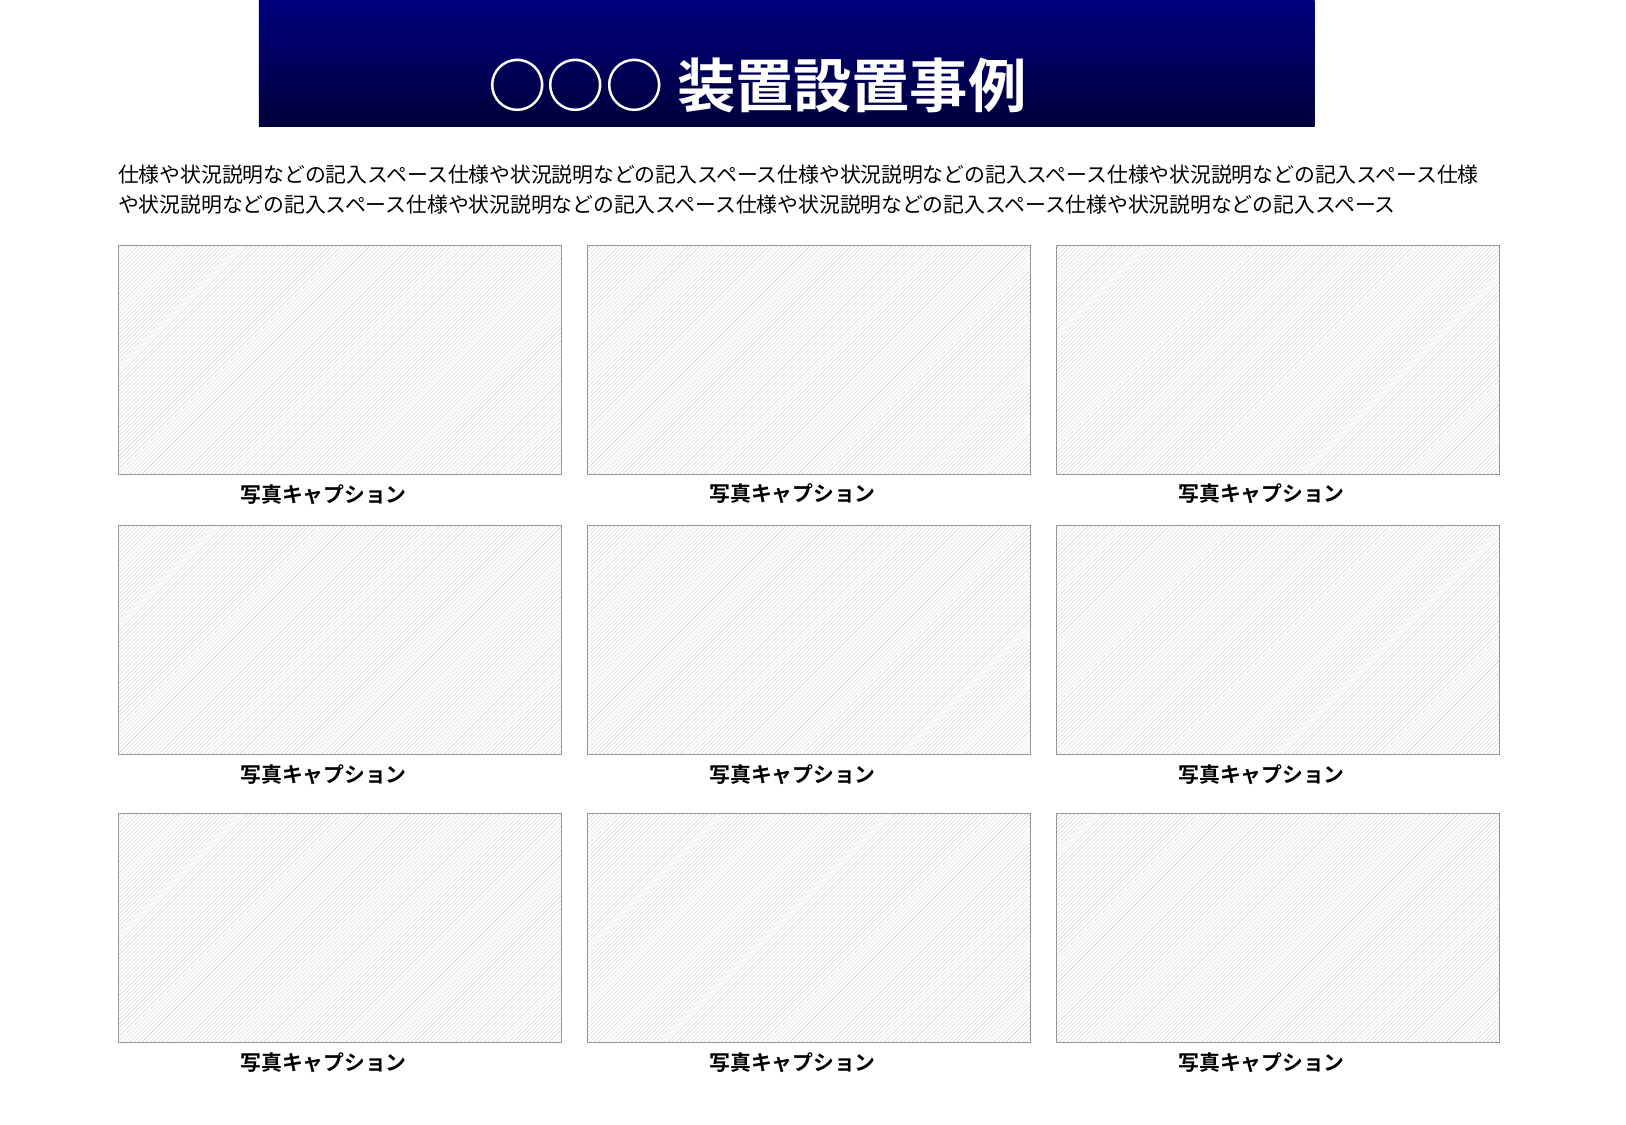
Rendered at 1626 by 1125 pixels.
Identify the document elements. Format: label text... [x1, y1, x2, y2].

text_box [587, 812, 1031, 1041]
text_box 写真キャプション [118, 473, 562, 514]
text_box ○○○装置設置事例 [258, 0, 1315, 127]
text_box [1056, 245, 1500, 473]
text_box 写真キャプション [1056, 473, 1500, 514]
text_box [1056, 812, 1500, 1041]
text_box 写真キャプション [587, 473, 1031, 514]
text_box [118, 245, 562, 473]
text_box 写真キャプション [1056, 754, 1500, 794]
text_box 写真キャプション [1056, 1041, 1500, 1082]
text_box 写真キャプション [118, 1041, 562, 1082]
text_box [118, 813, 562, 1041]
text_box 写真キャプション [587, 1041, 1031, 1082]
text_box [118, 525, 562, 754]
text_box 写真キャプション [587, 754, 1031, 794]
text_box [587, 525, 1031, 754]
text_box 写真キャプション [118, 754, 562, 795]
text_box 仕様や状況説明などの記入スペース仕様や状況説明などの記入スペース仕様や状況説明などの記入スペース仕様や状況説明などの記入スペース仕様や状況説明などの記入スペース仕様や状況説明などの記入スペース仕様や状況説明などの記入スペース仕様や状況説明などの記入スペース [103, 148, 1500, 224]
text_box [1056, 525, 1500, 754]
text_box [587, 245, 1031, 473]
